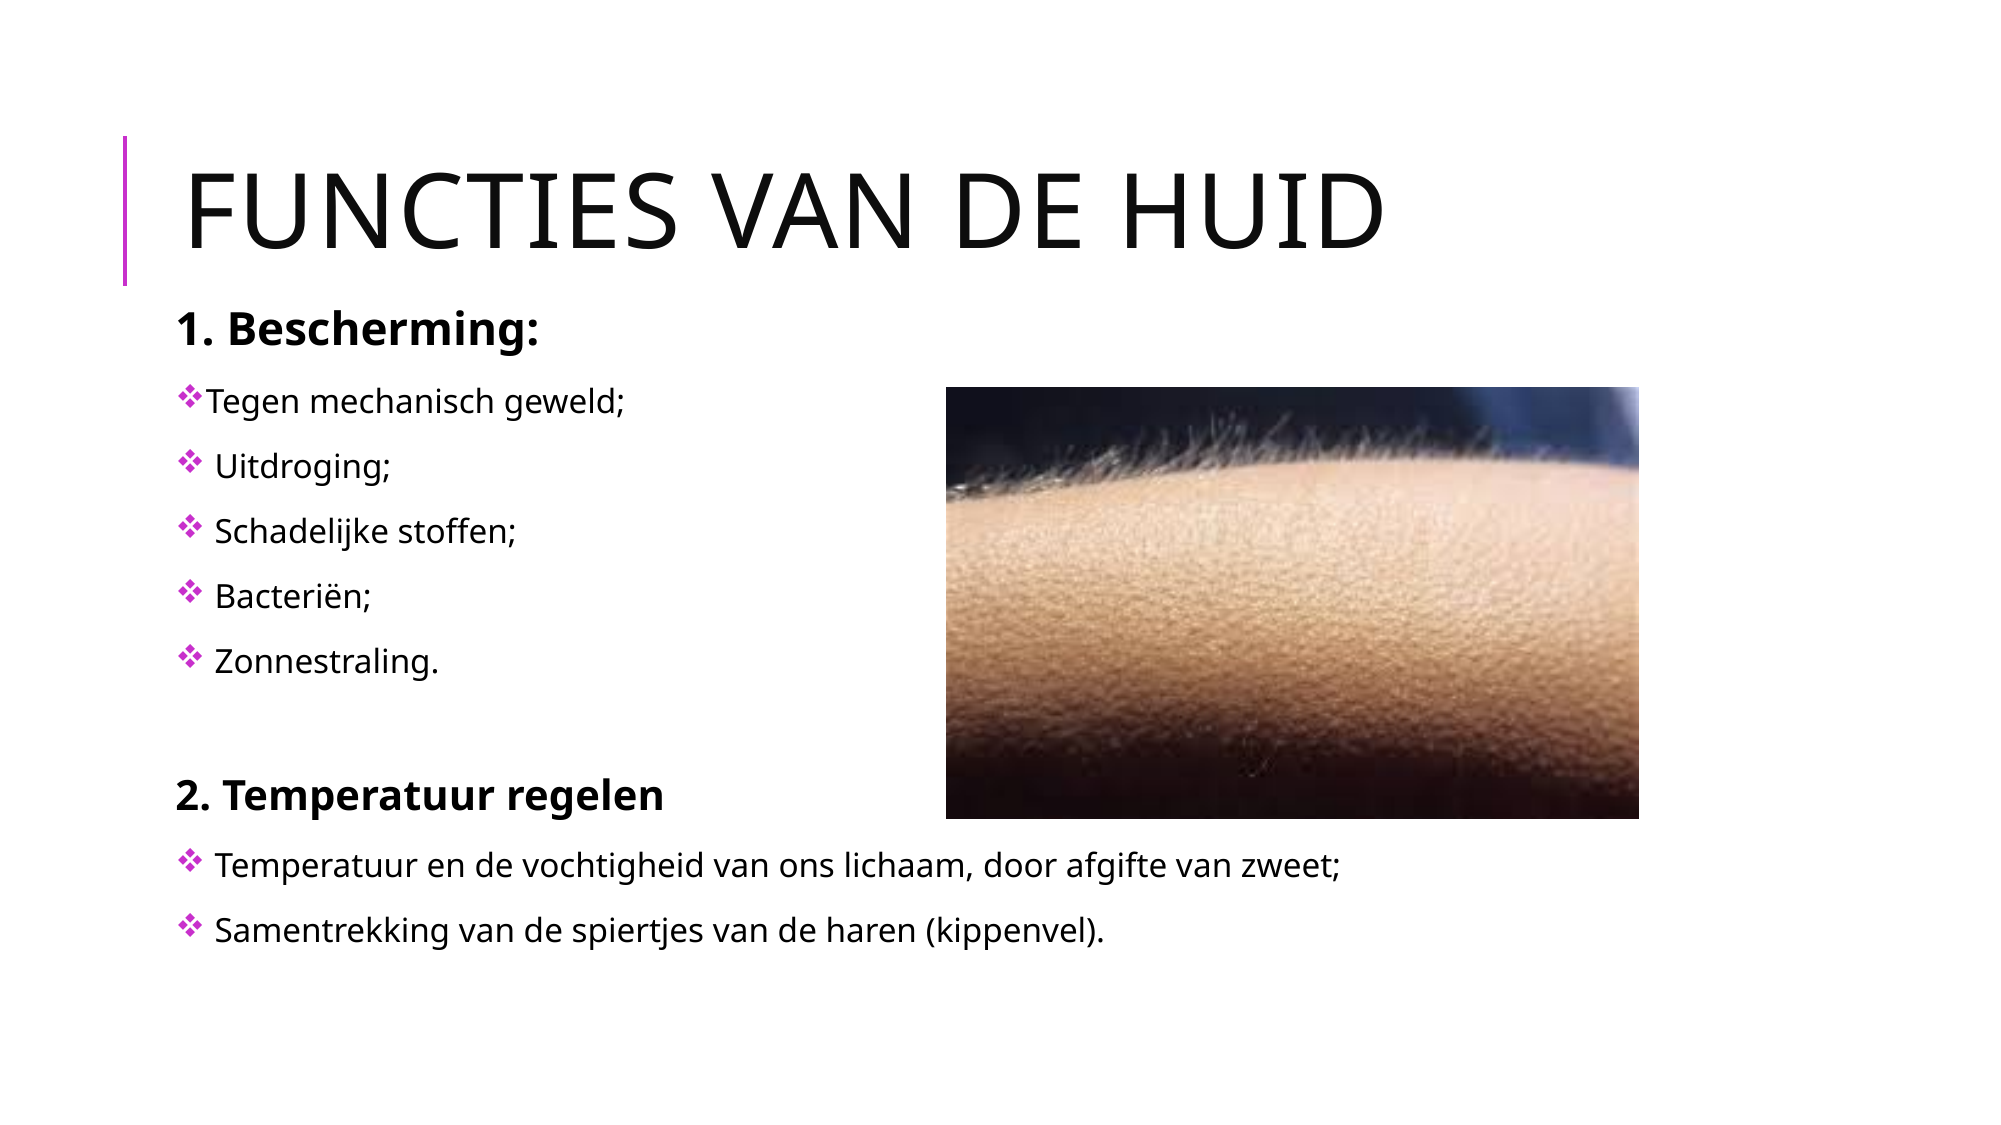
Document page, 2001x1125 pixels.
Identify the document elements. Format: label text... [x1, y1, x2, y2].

picture [946, 387, 1640, 820]
list 1. Bescherming: Tegen mechanisch geweld; Uitdroging; Schadelijke stoffen; Bacteriën; Zonnestraling. 2. Temperatuur regelen Temperatuur en de vochtigheid van ons lichaam, door afgifte van zweet; Samentrekking van de spiertjes van de haren (kippenvel). [168, 298, 1859, 1035]
title Functies van de huid [168, 96, 1763, 298]
